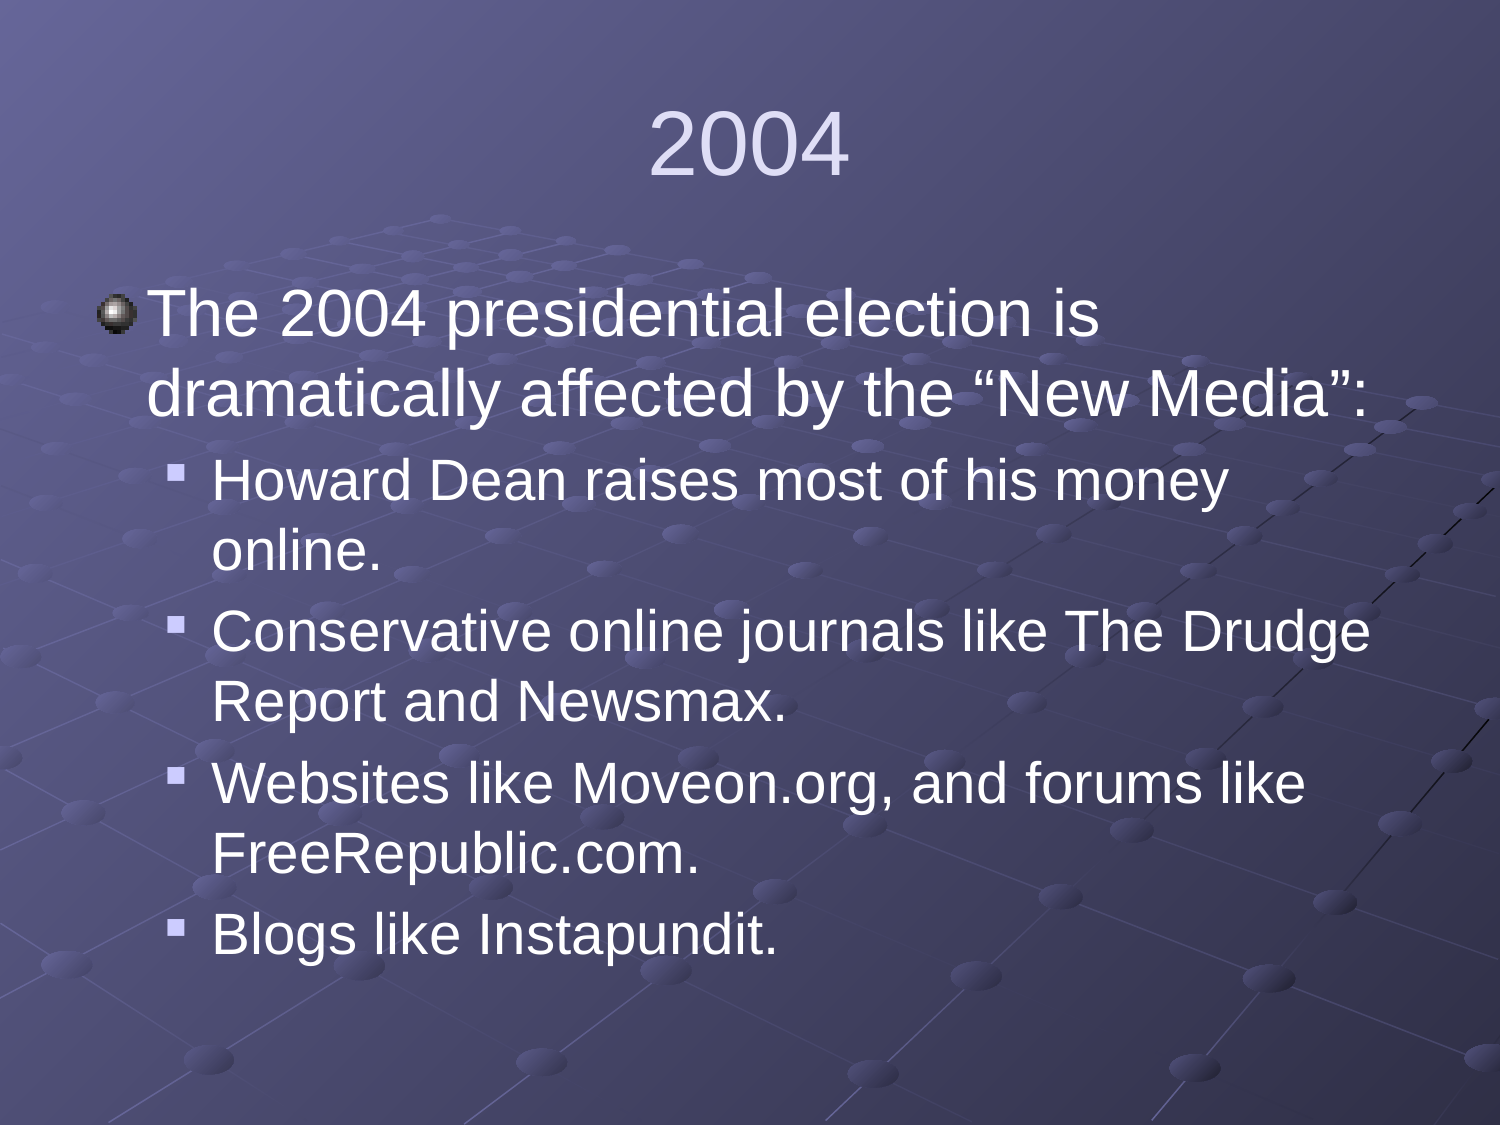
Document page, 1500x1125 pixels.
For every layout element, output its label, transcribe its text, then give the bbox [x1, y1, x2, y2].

title 2004 [75, 45, 1425, 233]
picture [90, 286, 137, 334]
list The 2004 presidential election is dramatically affected by the “New Media”: Howard Dean raises most of his money online. Conservative online journals like The Drudge Report and Newsmax. Websites like Moveon.org, and forums like FreeRepublic.com. Blogs like Instapundit. [75, 262, 1425, 1007]
